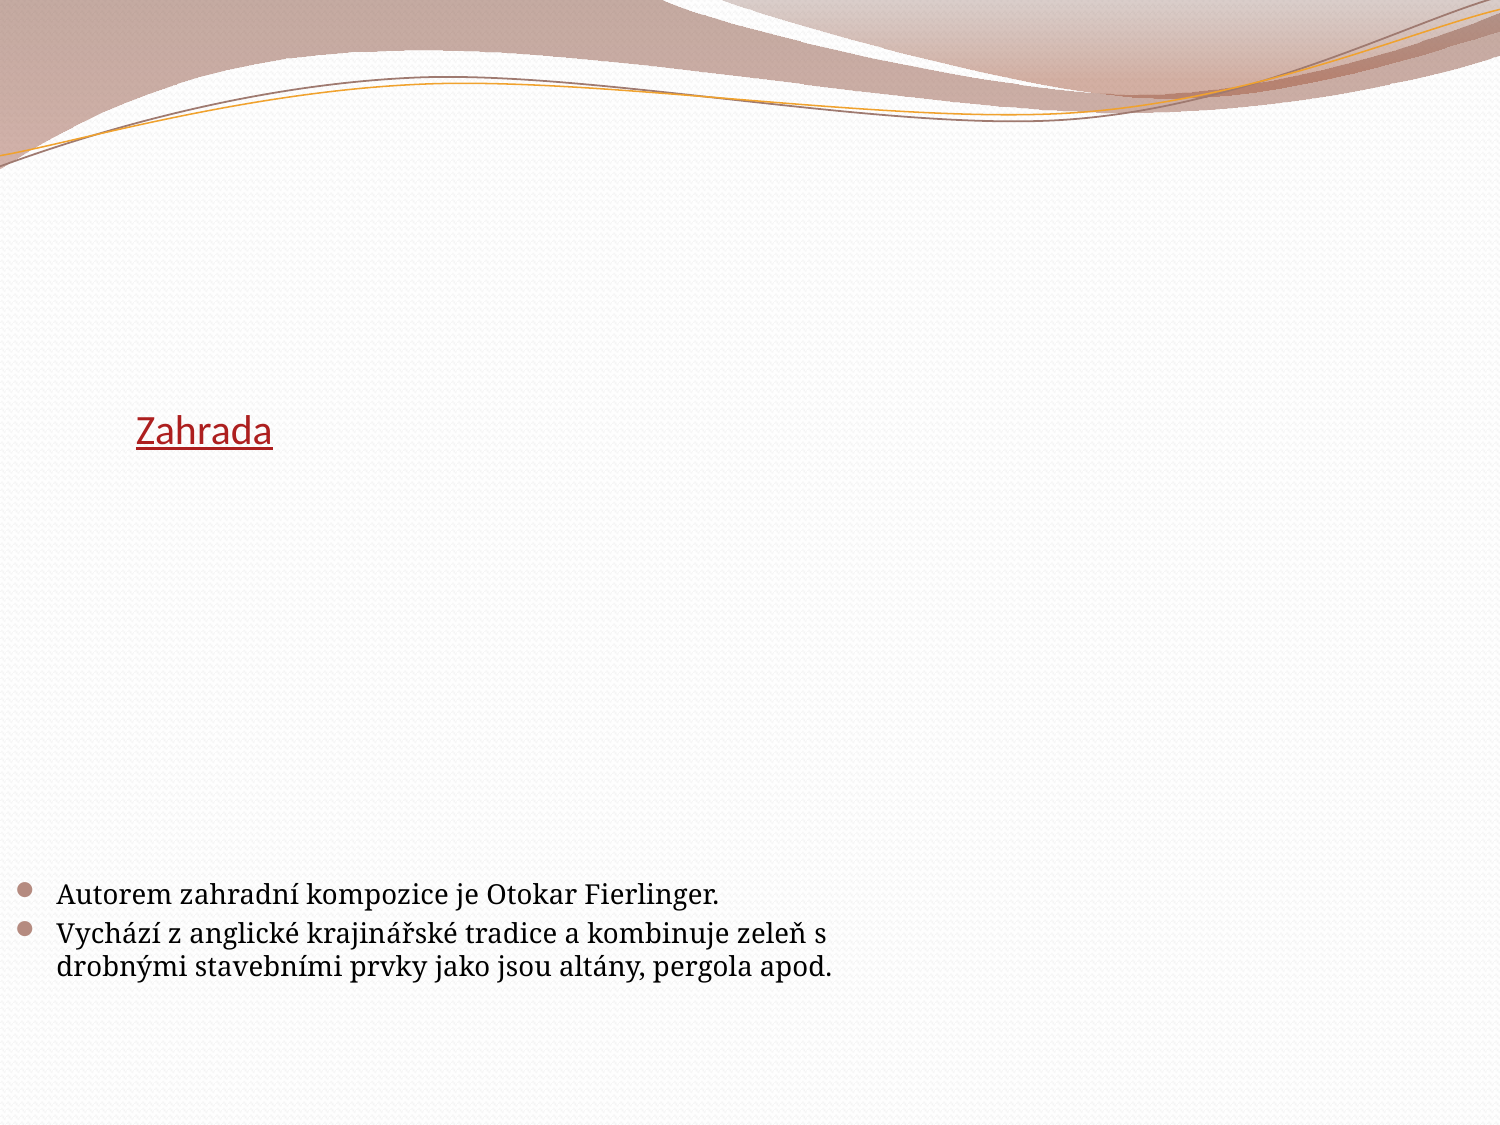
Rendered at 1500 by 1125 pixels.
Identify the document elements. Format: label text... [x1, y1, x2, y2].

title Zahrada [135, 192, 845, 453]
list Autorem zahradní kompozice je Otokar Fierlinger. Vychází z anglické krajinářské tradice a kombinuje zeleň s drobnými stavebními prvky jako jsou altány, pergola apod. [0, 869, 901, 1013]
